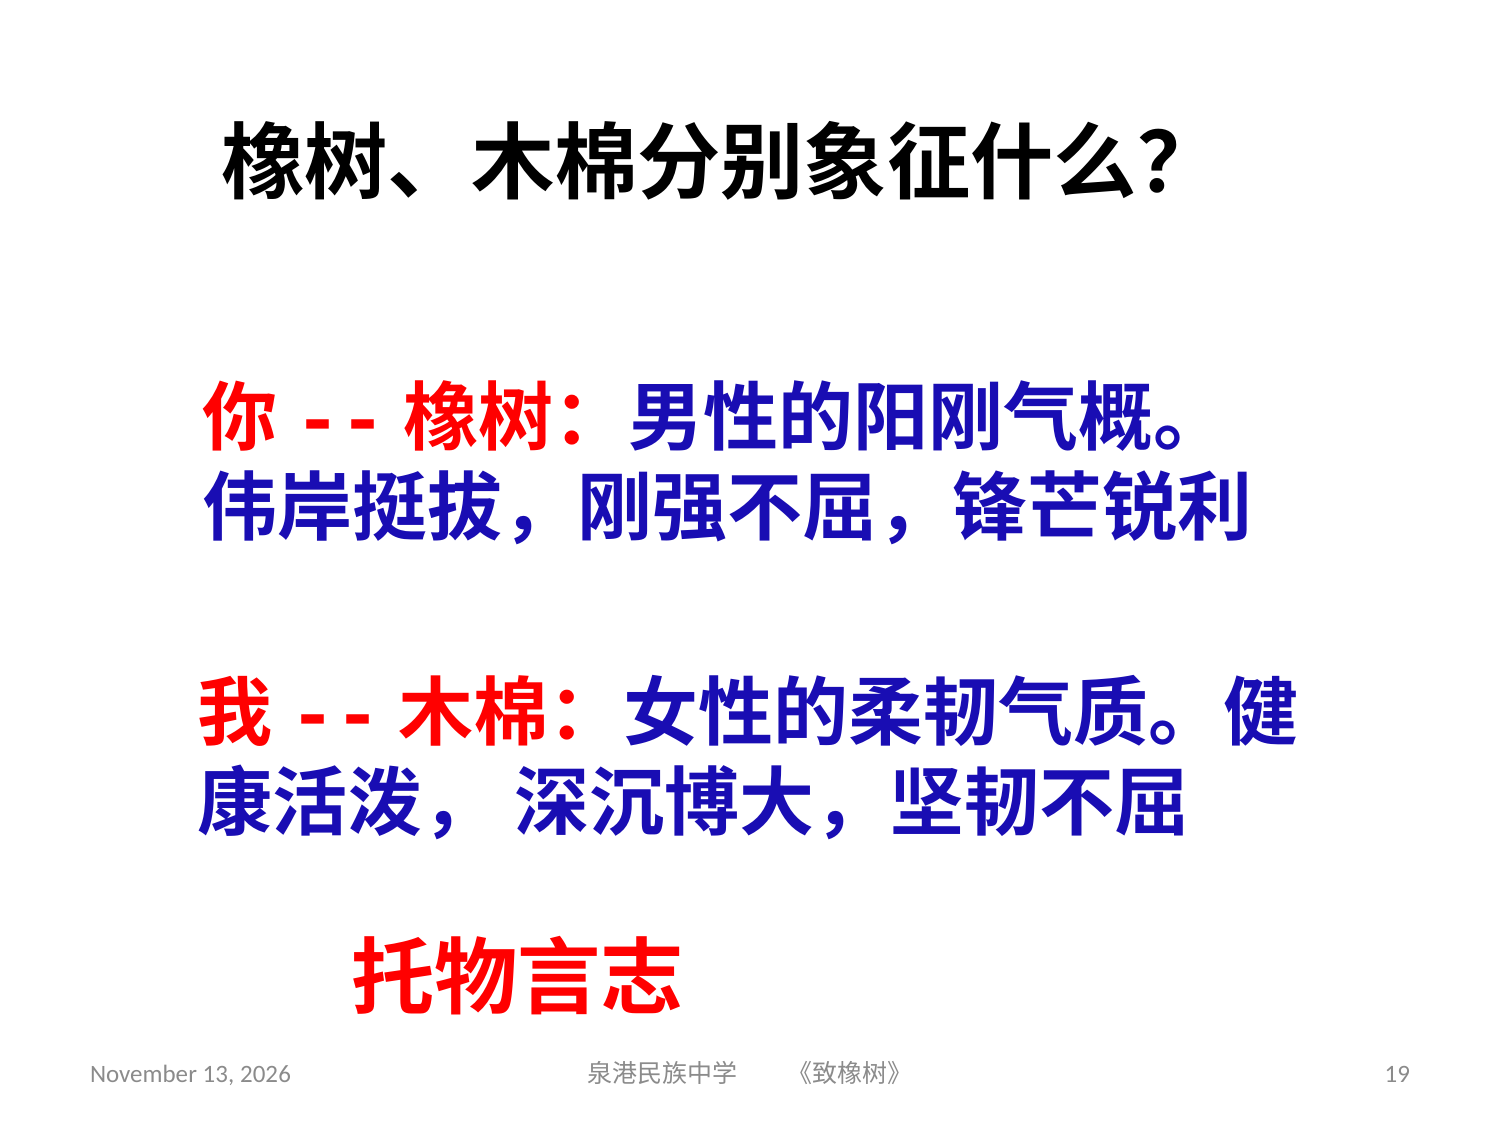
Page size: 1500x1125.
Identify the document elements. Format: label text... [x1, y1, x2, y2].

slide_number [75, 1042, 425, 1103]
text_box 你--橡树：男性的阳刚气概。伟岸挺拔，刚强不屈，锋芒锐利 [187, 362, 1300, 558]
text_box 我--木棉：女性的柔韧气质。健康活泼， 深沉博大，坚韧不屈 [183, 656, 1321, 852]
text_box 托物言志 [336, 916, 1199, 1032]
text_box 橡树、木棉分别象征什么？ [206, 101, 1306, 217]
footer 泉港民族中学 《致橡树》 [512, 1042, 988, 1103]
slide_number 19 [1074, 1042, 1425, 1103]
